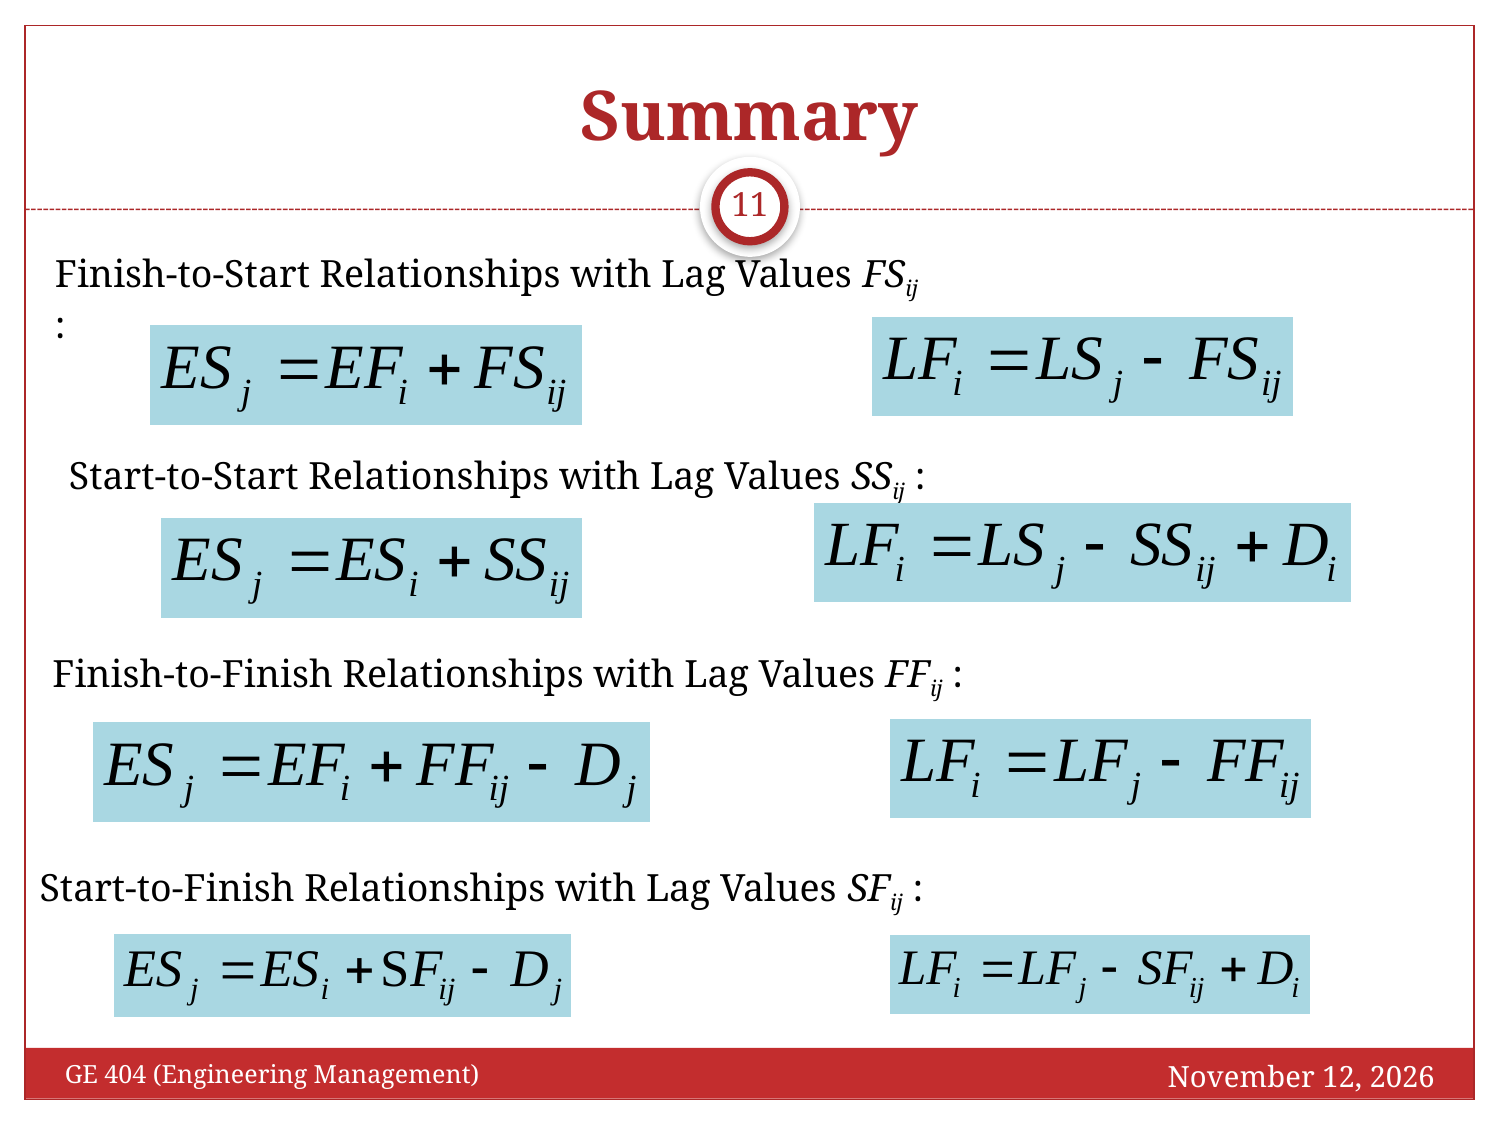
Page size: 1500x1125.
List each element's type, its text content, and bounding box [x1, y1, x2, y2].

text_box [871, 316, 1294, 417]
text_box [889, 935, 1311, 1014]
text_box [889, 718, 1311, 819]
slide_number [950, 1050, 1450, 1111]
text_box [149, 325, 582, 426]
footer GE 404 (Engineering Management) [50, 1051, 638, 1112]
text_box Finish-to-Start Relationships with Lag Values FSij : [40, 242, 938, 354]
text_box Start-to-Start Relationships with Lag Values SSij : [54, 445, 1025, 512]
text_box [160, 517, 582, 618]
title Summary [49, 37, 1450, 162]
text_box Finish-to-Finish Relationships with Lag Values FFij : [37, 642, 1000, 709]
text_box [814, 502, 1351, 603]
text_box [113, 933, 572, 1018]
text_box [92, 721, 651, 823]
slide_number 11 [712, 169, 788, 242]
text_box Start-to-Finish Relationships with Lag Values SFij : [24, 856, 988, 923]
